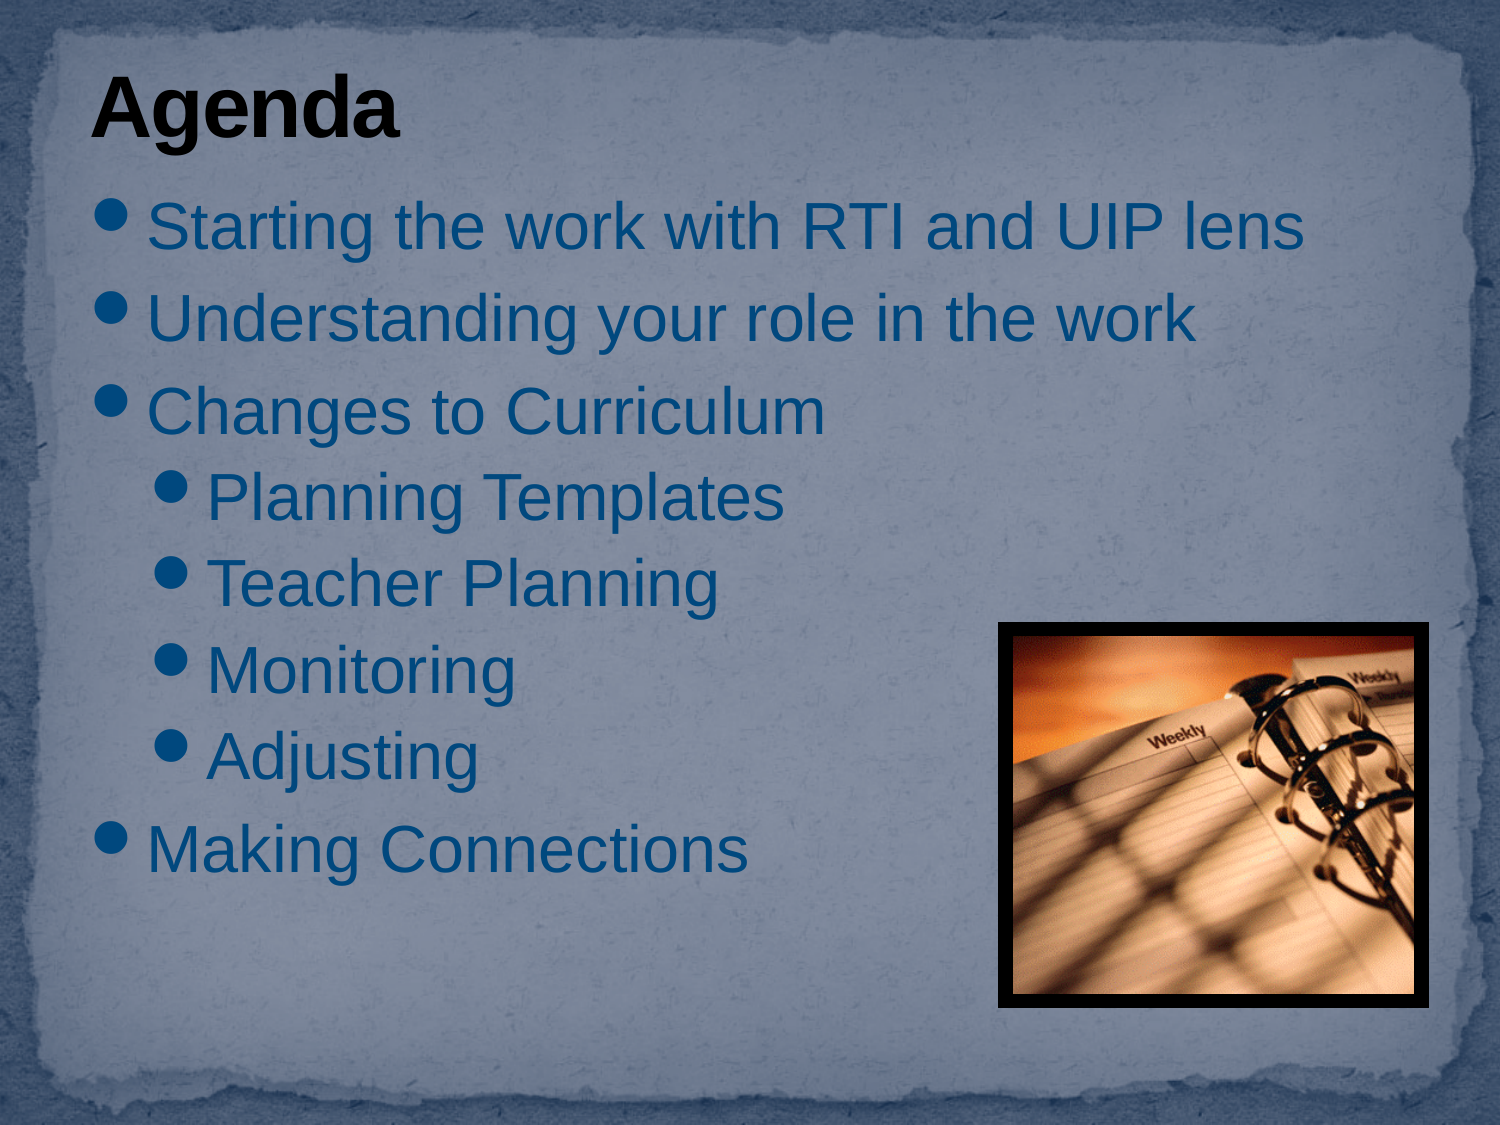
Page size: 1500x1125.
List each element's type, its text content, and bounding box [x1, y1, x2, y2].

picture [1012, 636, 1416, 994]
title Agenda [74, 0, 1425, 163]
list Starting the work with RTI and UIP lens Understanding your role in the work Changes to Curriculum Planning Templates Teacher Planning Monitoring Adjusting Making Connections [75, 174, 1425, 1063]
